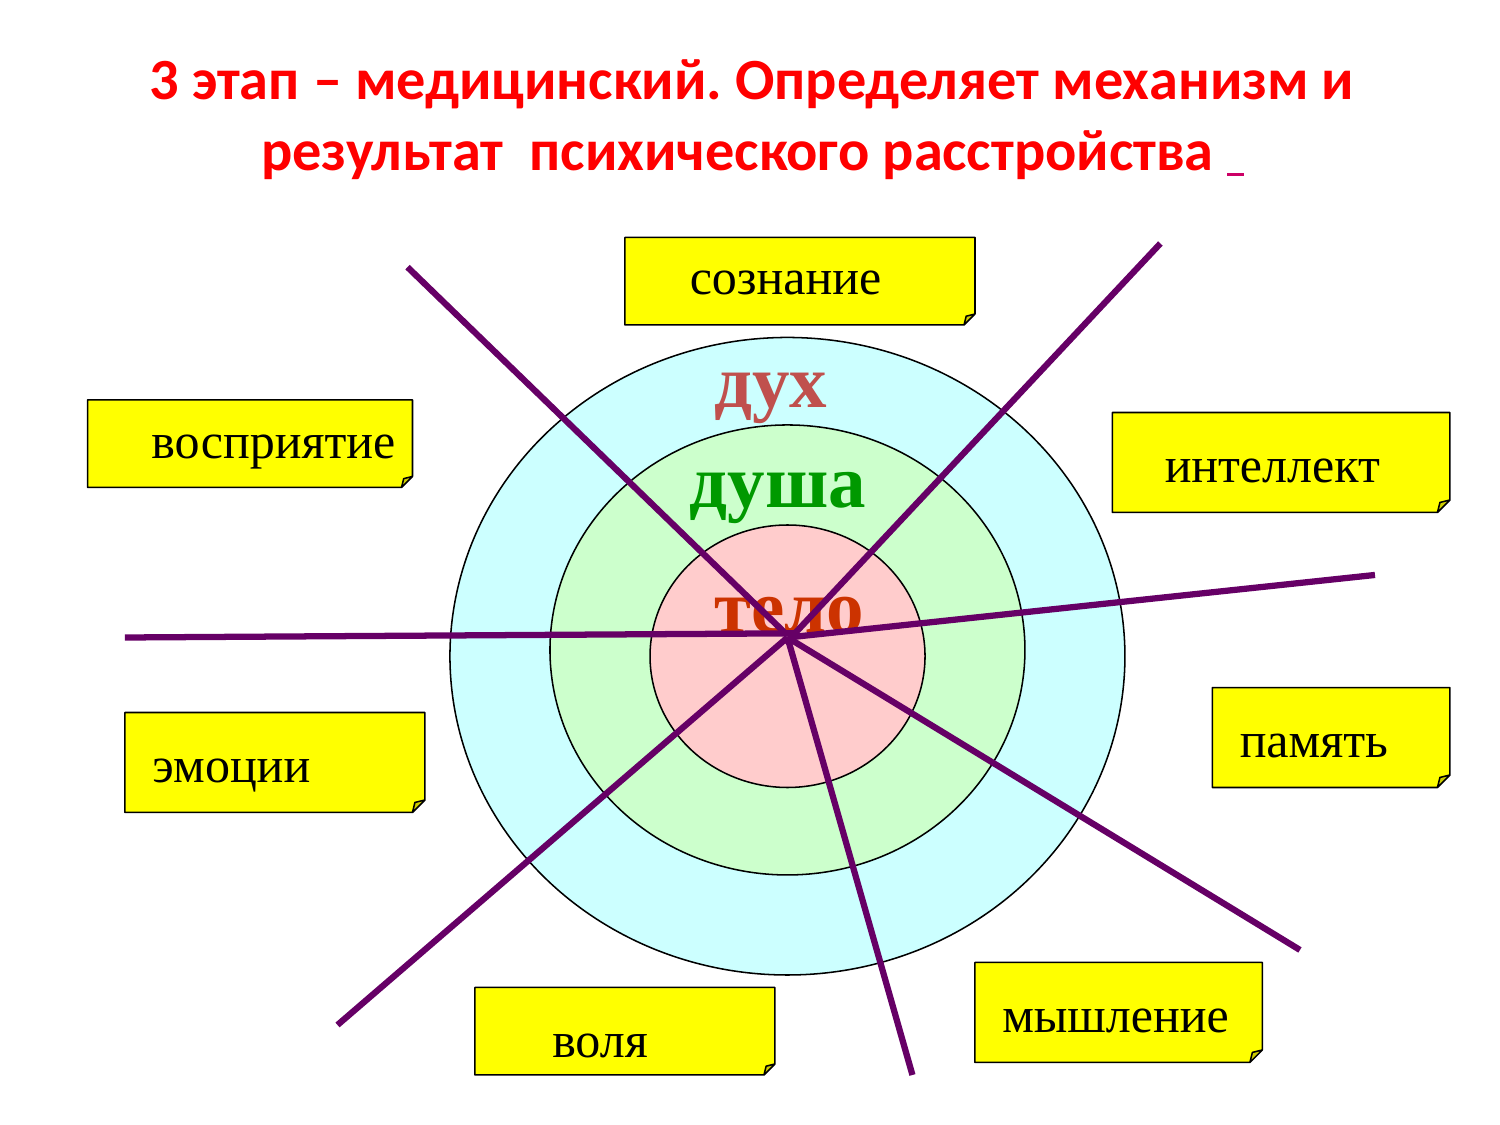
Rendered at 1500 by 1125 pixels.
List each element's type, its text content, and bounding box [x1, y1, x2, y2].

text_box [474, 987, 775, 1075]
text_box [974, 962, 1263, 1063]
text_box [1212, 687, 1450, 788]
title 3 этап – медицинский. Определяет механизм и результат психического расстройства [117, 23, 1388, 200]
text_box интеллект [1149, 424, 1425, 500]
text_box [1112, 412, 1450, 513]
text_box мышление [987, 974, 1288, 1050]
text_box душа [675, 424, 938, 530]
text_box сознание [675, 237, 925, 313]
text_box [708, 530, 867, 549]
text_box [624, 237, 976, 325]
text_box [124, 712, 425, 813]
text_box память [1224, 699, 1425, 775]
text_box эмоции [137, 724, 413, 800]
text_box тело [699, 549, 938, 655]
text_box воля [537, 999, 738, 1075]
text_box дух [699, 325, 913, 424]
text_box вввосприятие [87, 399, 413, 488]
text_box [549, 475, 1025, 875]
text_box [449, 348, 1125, 976]
text_box [650, 555, 926, 788]
text_box [550, 451, 746, 634]
